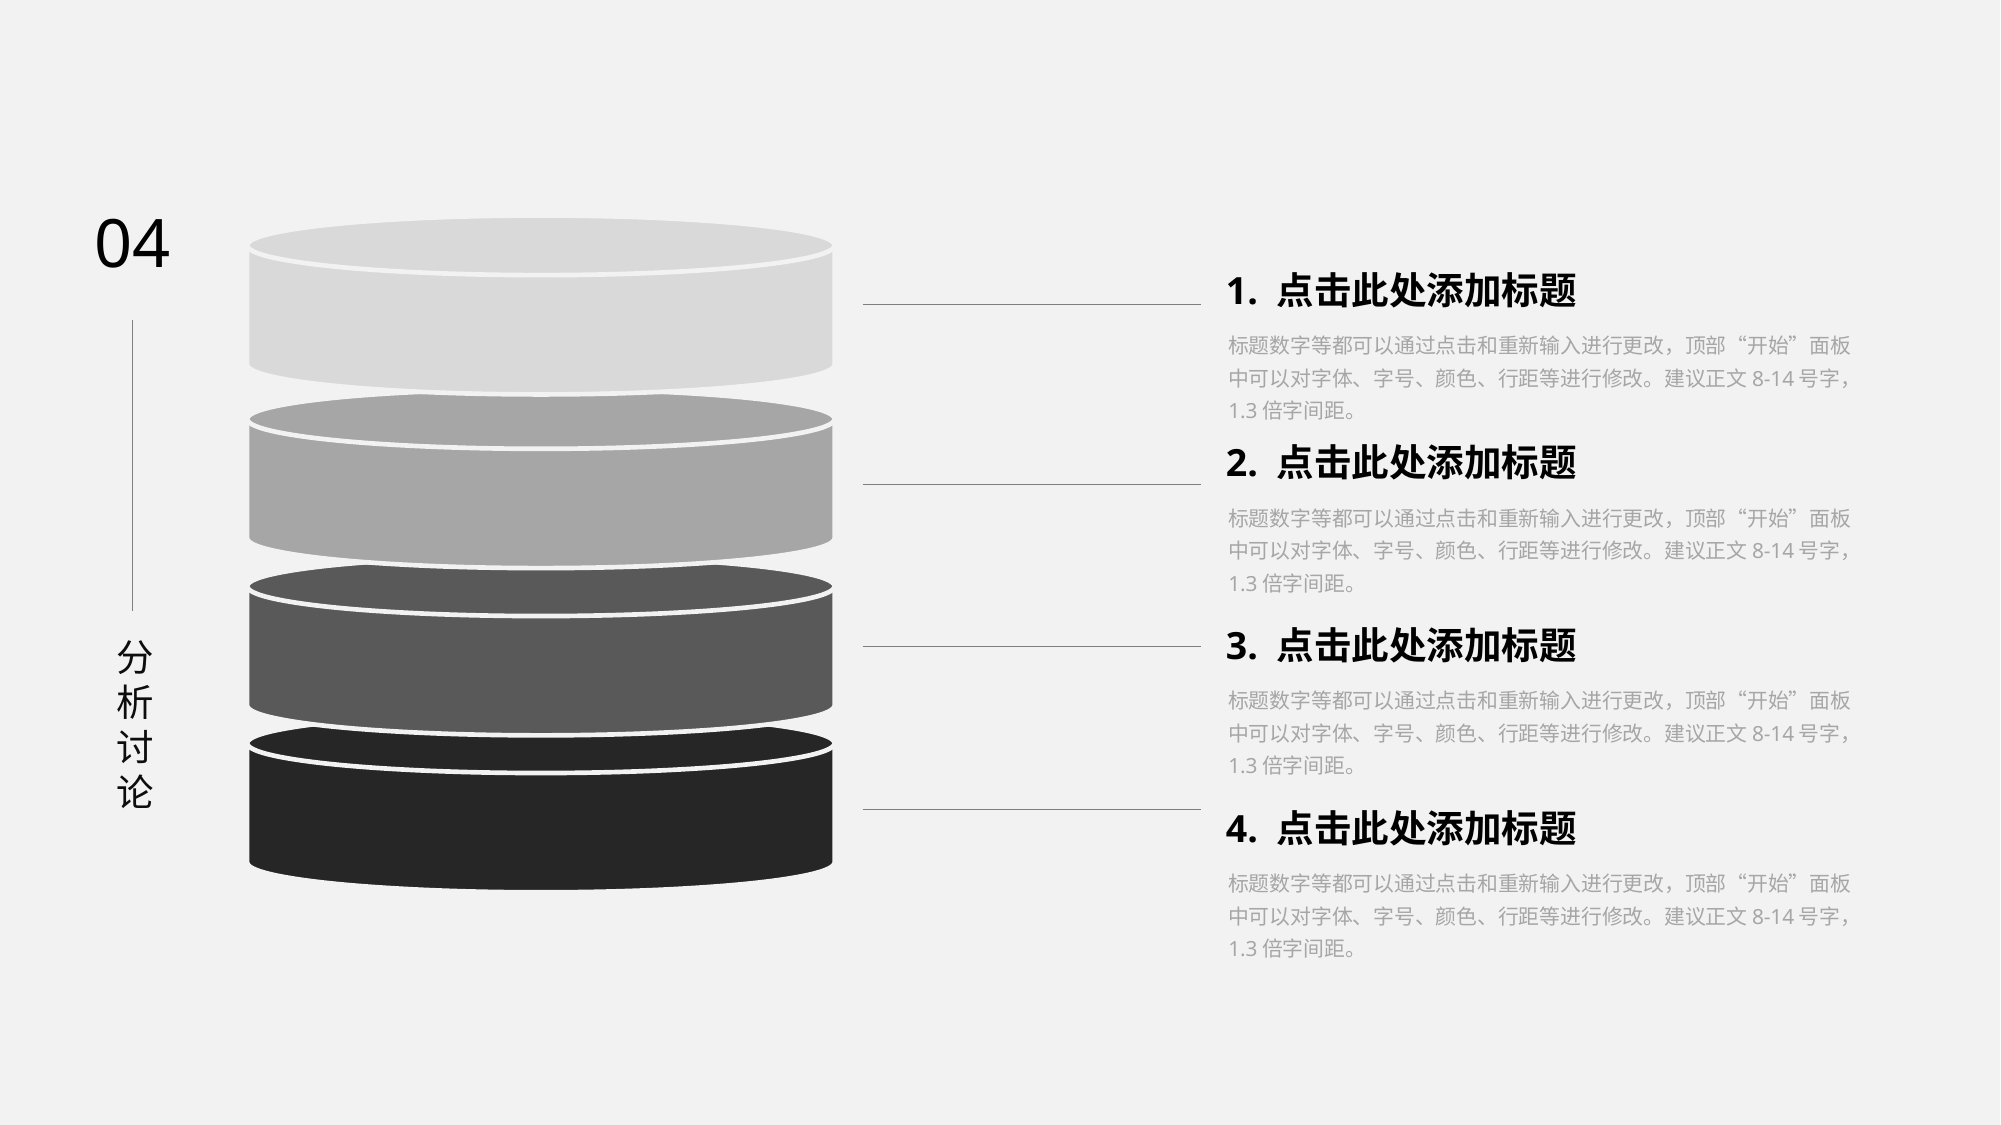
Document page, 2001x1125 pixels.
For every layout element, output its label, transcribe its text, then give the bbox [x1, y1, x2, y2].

text_box 1. 点击此处添加标题 [1211, 259, 1592, 320]
text_box 3. 点击此处添加标题 [1211, 614, 1592, 675]
text_box [246, 392, 836, 570]
text_box [246, 724, 836, 894]
text_box [246, 562, 836, 737]
text_box 04 [79, 193, 186, 289]
text_box 标题数字等都可以通过点击和重新输入进行更改，顶部“开始”面板中可以对字体、字号、颜色、行距等进行修改。建议正文8-14号字，1.3倍字间距。 [1213, 856, 1873, 969]
text_box 4. 点击此处添加标题 [1211, 797, 1592, 857]
text_box 标题数字等都可以通过点击和重新输入进行更改，顶部“开始”面板中可以对字体、字号、颜色、行距等进行修改。建议正文8-14号字，1.3倍字间距。 [1213, 318, 1873, 431]
text_box 2. 点击此处添加标题 [1211, 431, 1592, 492]
text_box [246, 214, 836, 396]
text_box 标题数字等都可以通过点击和重新输入进行更改，顶部“开始”面板中可以对字体、字号、颜色、行距等进行修改。建议正文8-14号字，1.3倍字间距。 [1213, 490, 1873, 603]
text_box 标题数字等都可以通过点击和重新输入进行更改，顶部“开始”面板中可以对字体、字号、颜色、行距等进行修改。建议正文8-14号字，1.3倍字间距。 [1213, 673, 1873, 786]
text_box 分析讨论 [101, 626, 164, 822]
